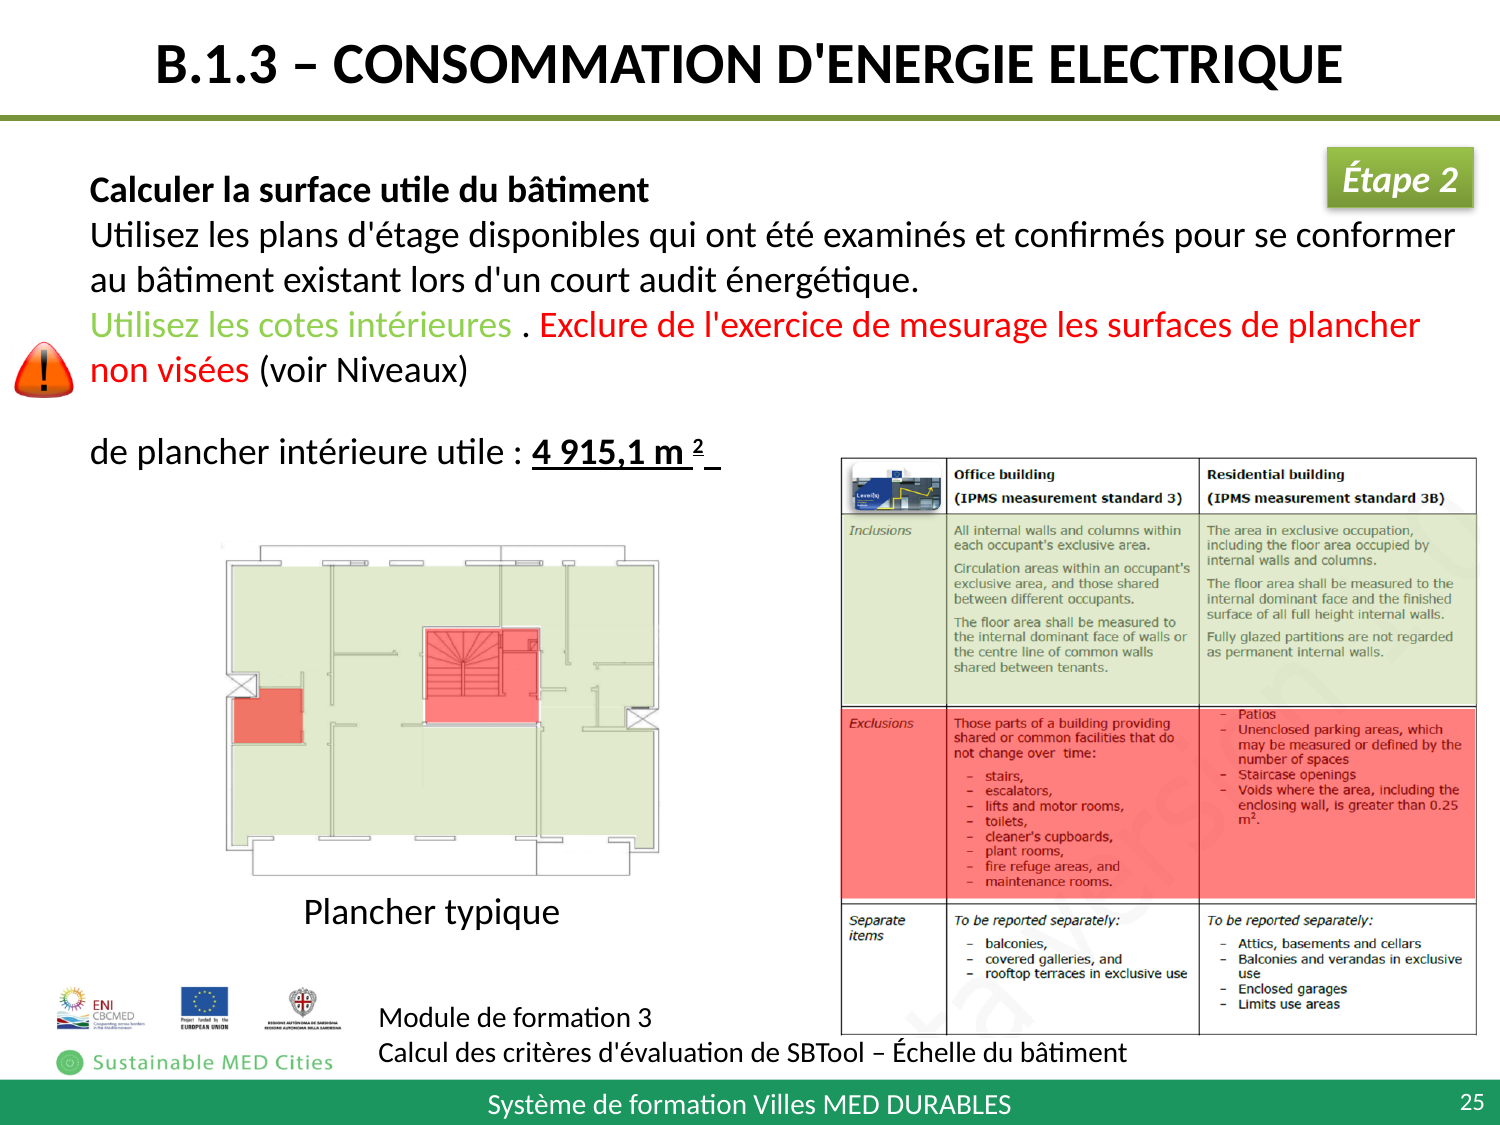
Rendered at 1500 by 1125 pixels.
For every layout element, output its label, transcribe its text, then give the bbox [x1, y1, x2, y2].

picture [12, 339, 76, 401]
text_box Étape 2 [1327, 147, 1474, 208]
title B.1.3 – CONSOMMATION D'ENERGIE ELECTRIQUE [0, 0, 1500, 121]
list Calculer la surface utile du bâtiment Utilisez les plans d'étage disponibles qui ont été examinés et confirmés pour se conformer au bâtiment existant lors d'un court audit énergétique. Utilisez les cotes intérieures . Exclure de l'exercice de mesurage les surfaces de plancher non visées (voir Niveaux) de plancher intérieure utile : 4 915,1 m 2 [75, 157, 1477, 441]
picture [837, 454, 1480, 1038]
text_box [0, 972, 1500, 1125]
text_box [199, 541, 666, 941]
